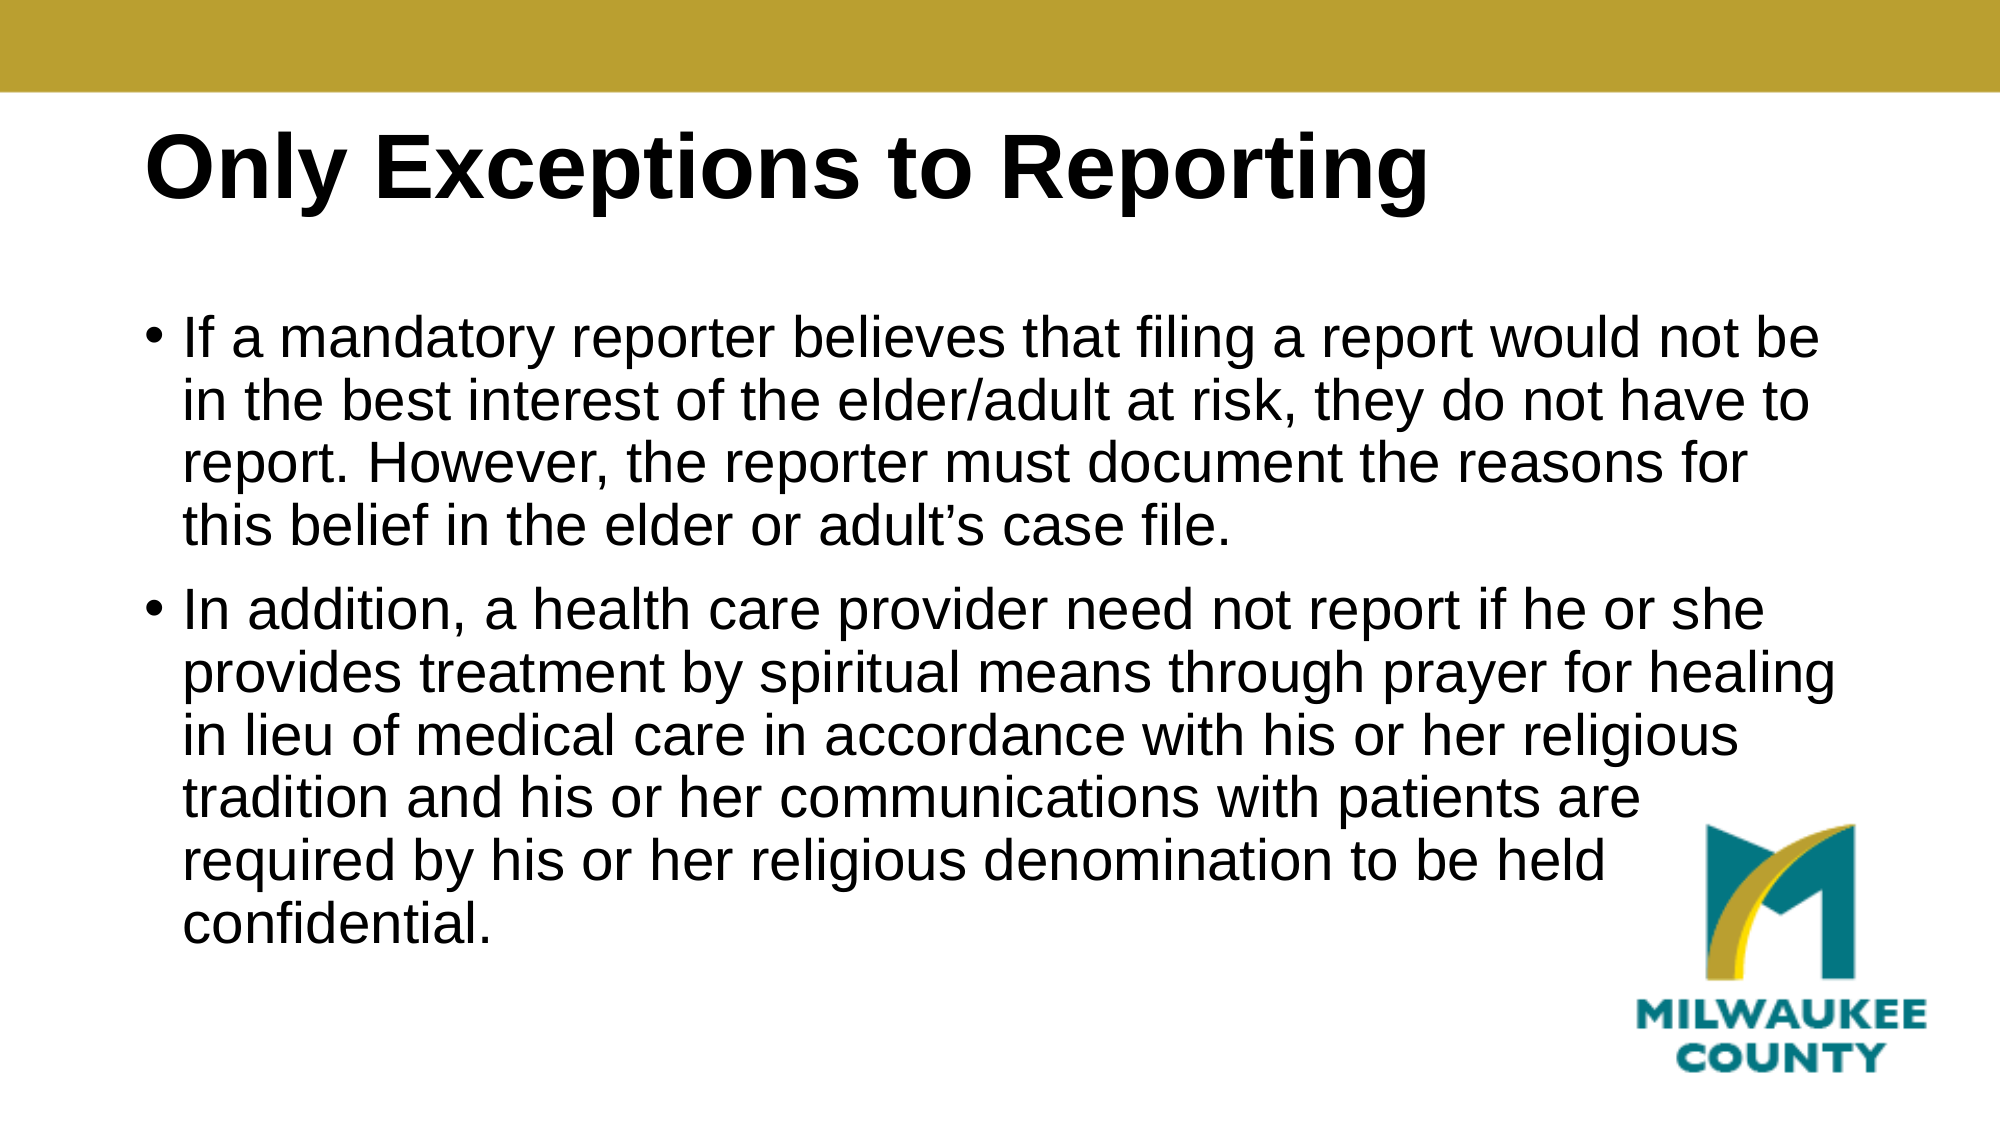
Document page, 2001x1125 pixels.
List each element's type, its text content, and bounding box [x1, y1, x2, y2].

picture [0, 0, 2000, 1125]
list If a mandatory reporter believes that filing a report would not be in the best interest of the elder/adult at risk, they do not have to report. However, the reporter must document the reasons for this belief in the elder or adult’s case file. In addition, a health care provider need not report if he or she provides treatment by spiritual means through prayer for healing in lieu of medical care in accordance with his or her religious tradition and his or her communications with patients are required by his or her religious denomination to be held confidential. [136, 298, 1863, 1014]
title Only Exceptions to Reporting [136, 59, 1863, 278]
